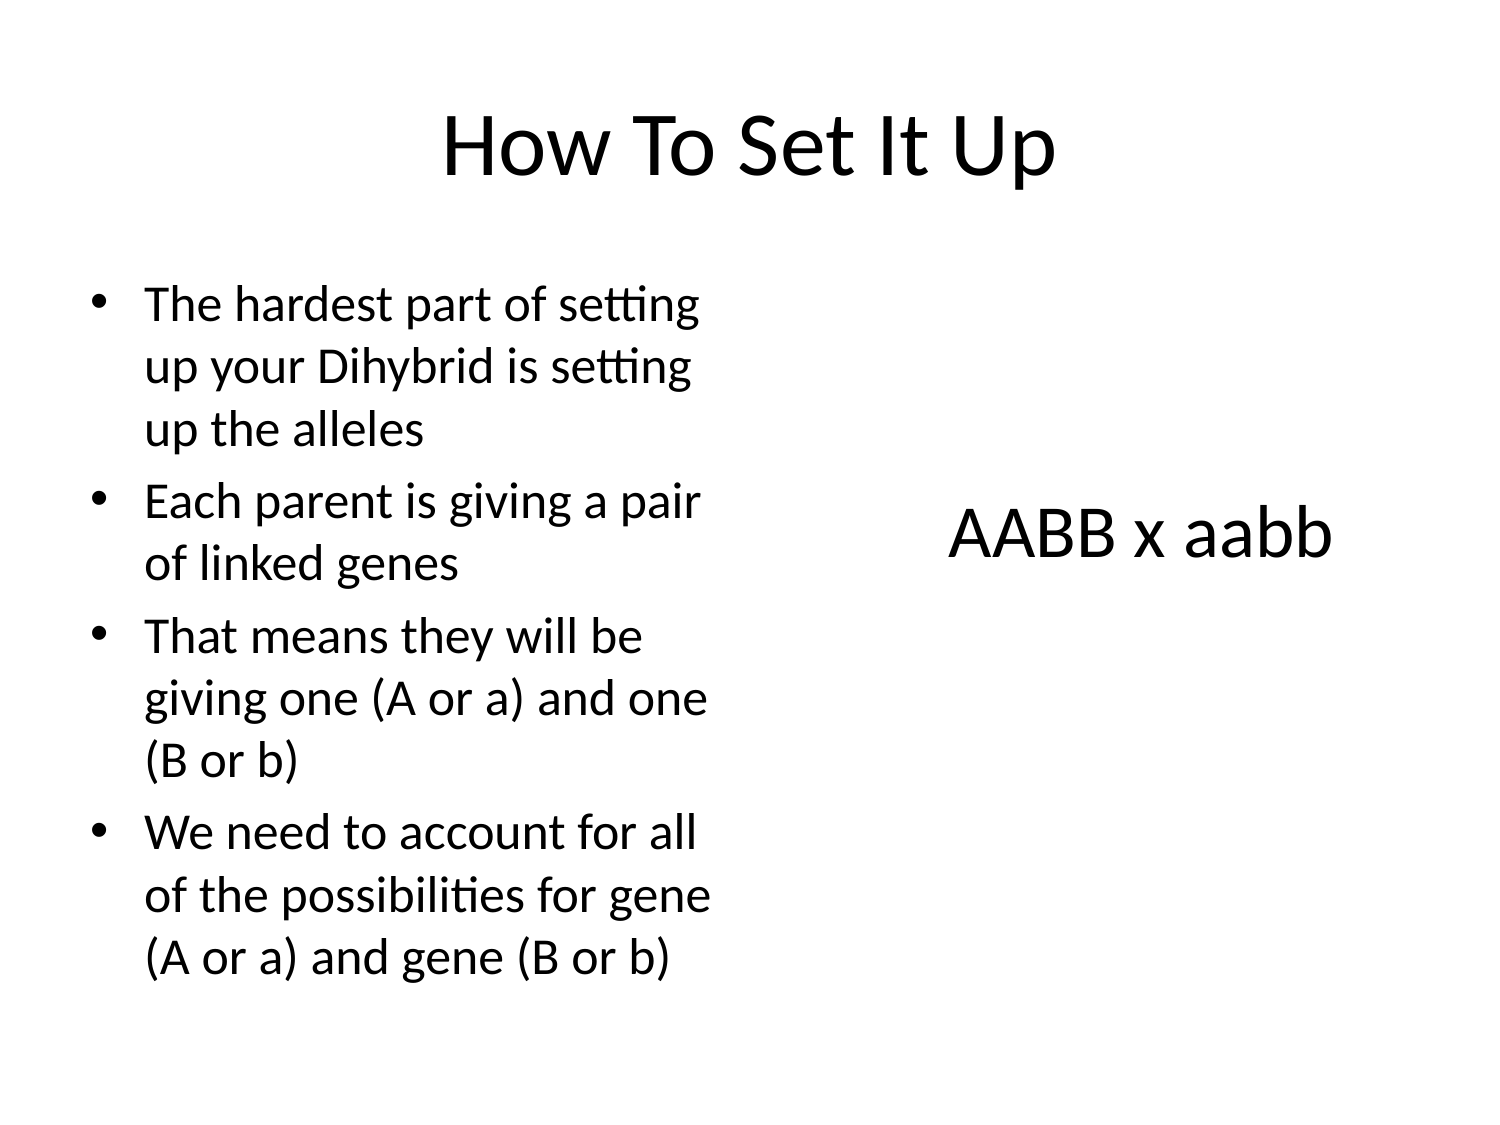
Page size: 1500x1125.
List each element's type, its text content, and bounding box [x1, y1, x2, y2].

list The hardest part of setting up your Dihybrid is setting up the alleles Each parent is giving a pair of linked genes That means they will be giving one (A or a) and one (B or b) We need to account for all of the possibilities for gene (A or a) and gene (B or b) [75, 262, 738, 1005]
text_box AABB x aabb [825, 474, 1450, 580]
title How To Set It Up [75, 45, 1425, 233]
